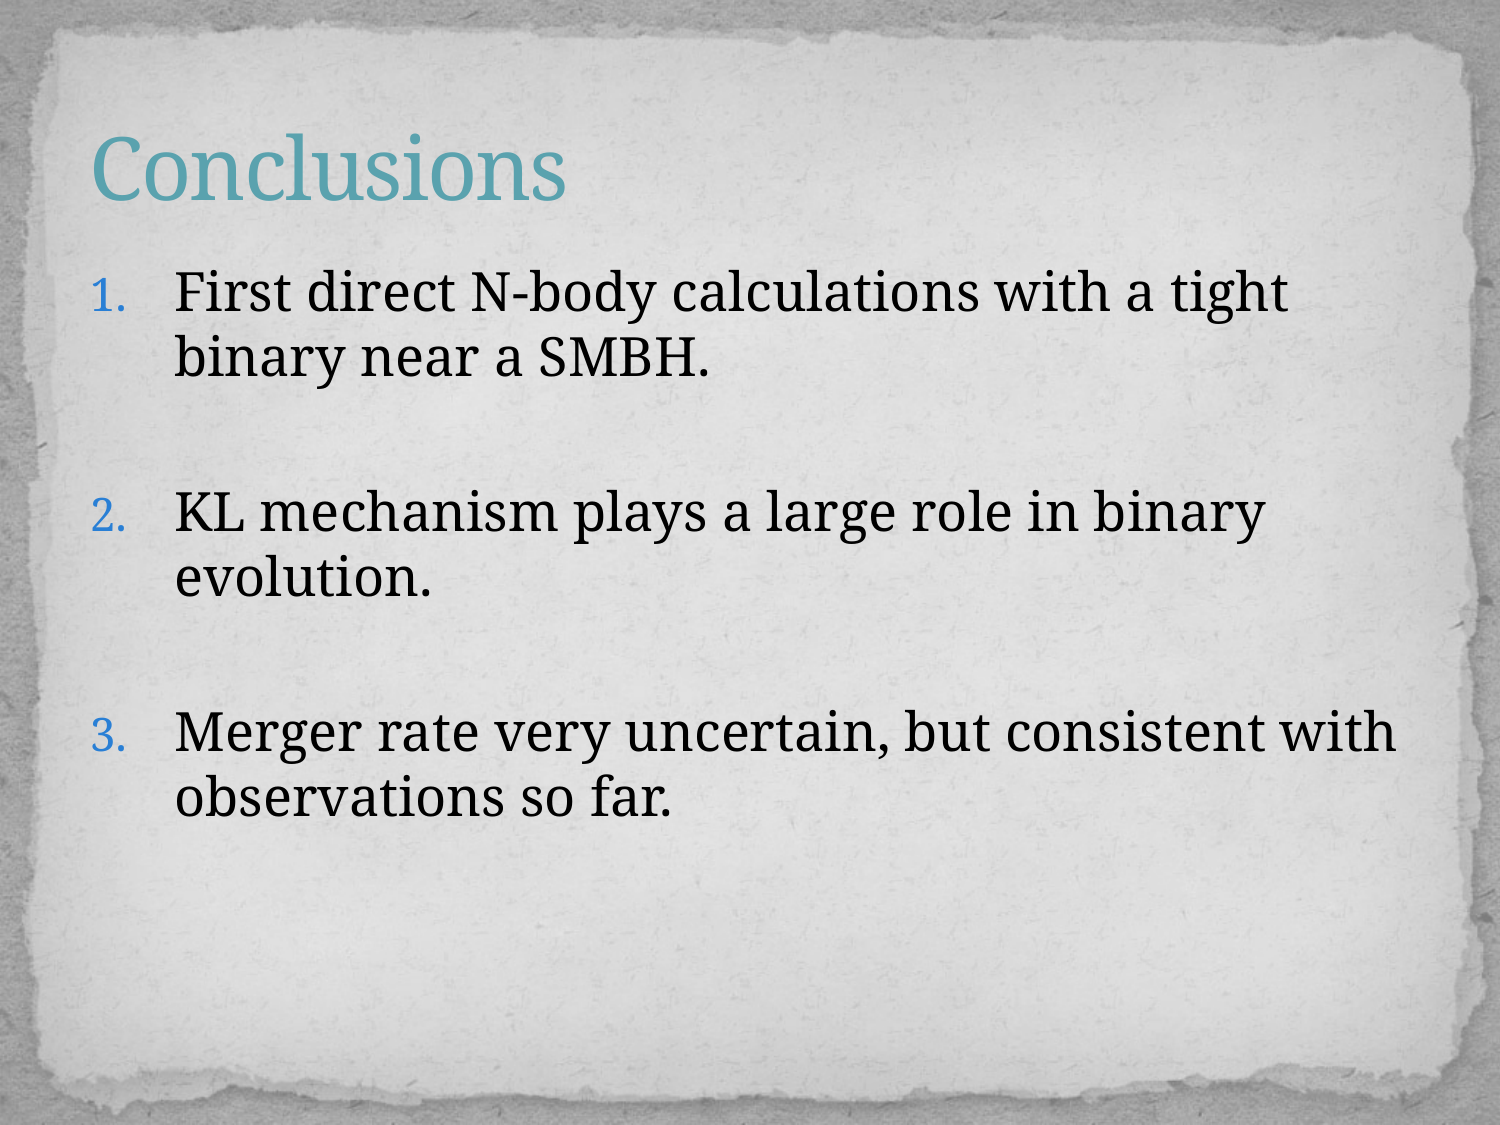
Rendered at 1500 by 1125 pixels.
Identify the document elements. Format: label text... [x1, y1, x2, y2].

title Conclusions [74, 24, 1425, 225]
list First direct N-body calculations with a tight binary near a SMBH. KL mechanism plays a large role in binary evolution. Merger rate very uncertain, but consistent with observations so far. [75, 249, 1425, 1000]
